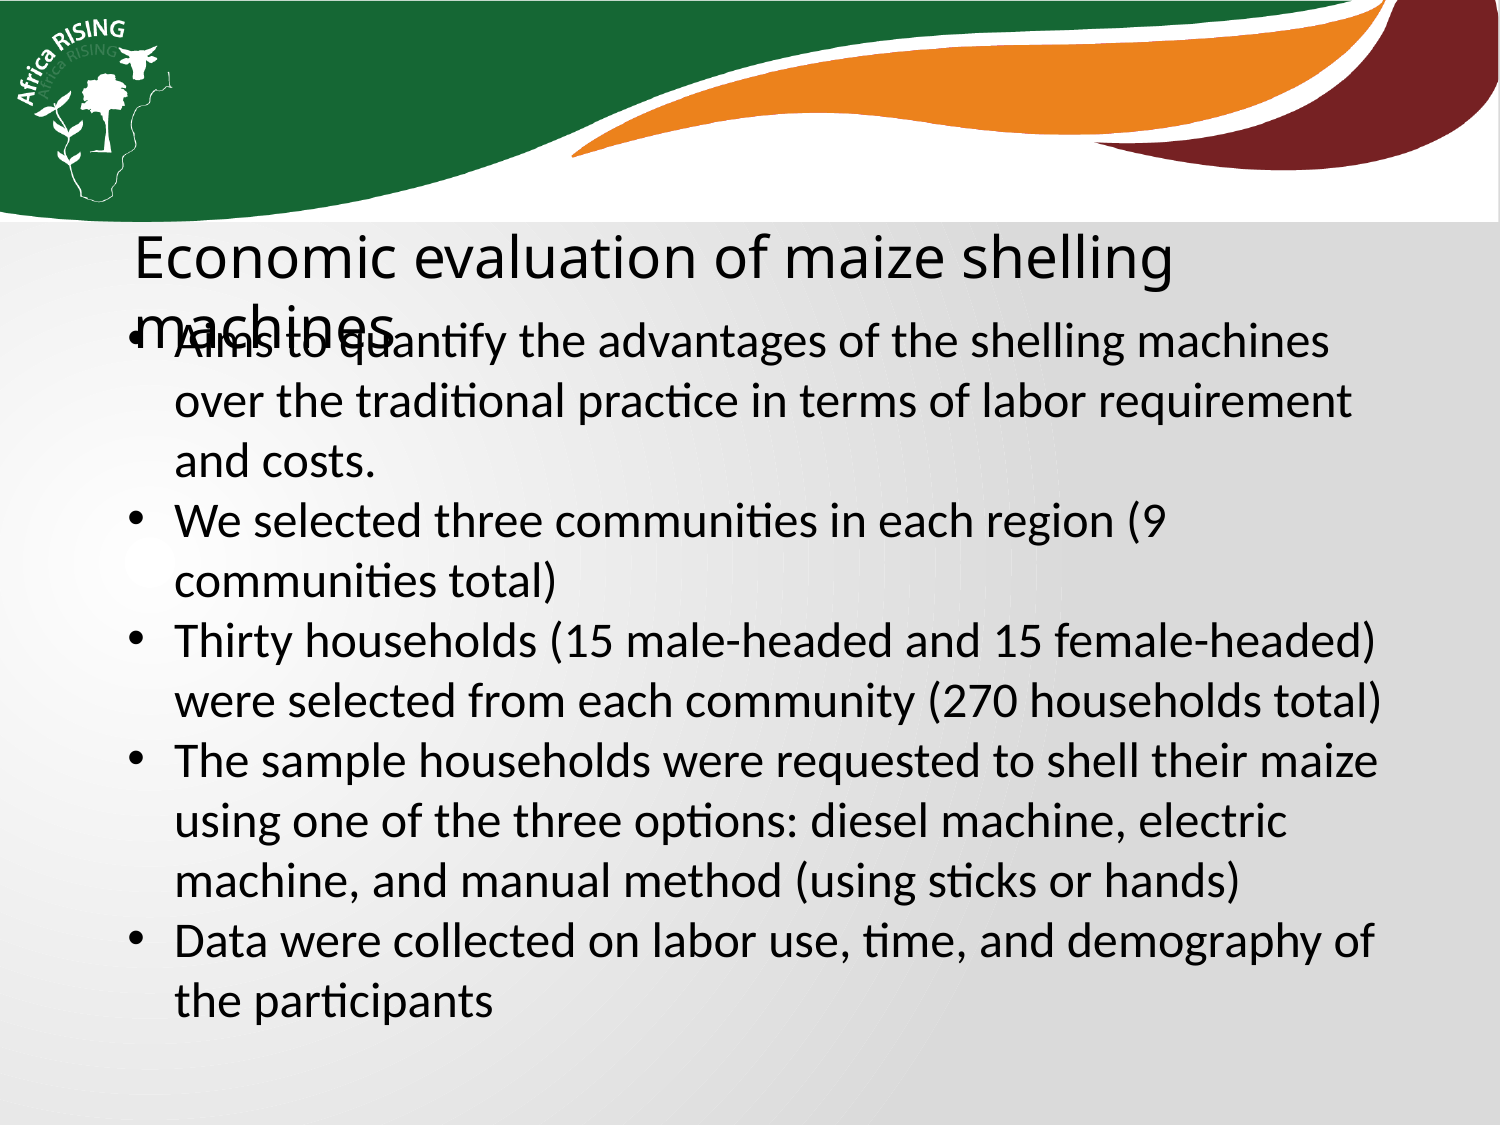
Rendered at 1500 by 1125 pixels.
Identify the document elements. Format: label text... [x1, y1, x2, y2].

text_box Aims to quantify the advantages of the shelling machines over the traditional practice in terms of labor requirement and costs. We selected three communities in each region (9 communities total) Thirty households (15 male-headed and 15 female-headed) were selected from each community (270 households total) The sample households were requested to shell their maize using one of the three options: diesel machine, electric machine, and manual method (using sticks or hands) Data were collected on labor use, time, and demography of the participants [112, 299, 1400, 1035]
list Economic evaluation of maize shelling machines [99, 212, 1450, 350]
picture [0, 0, 1499, 222]
